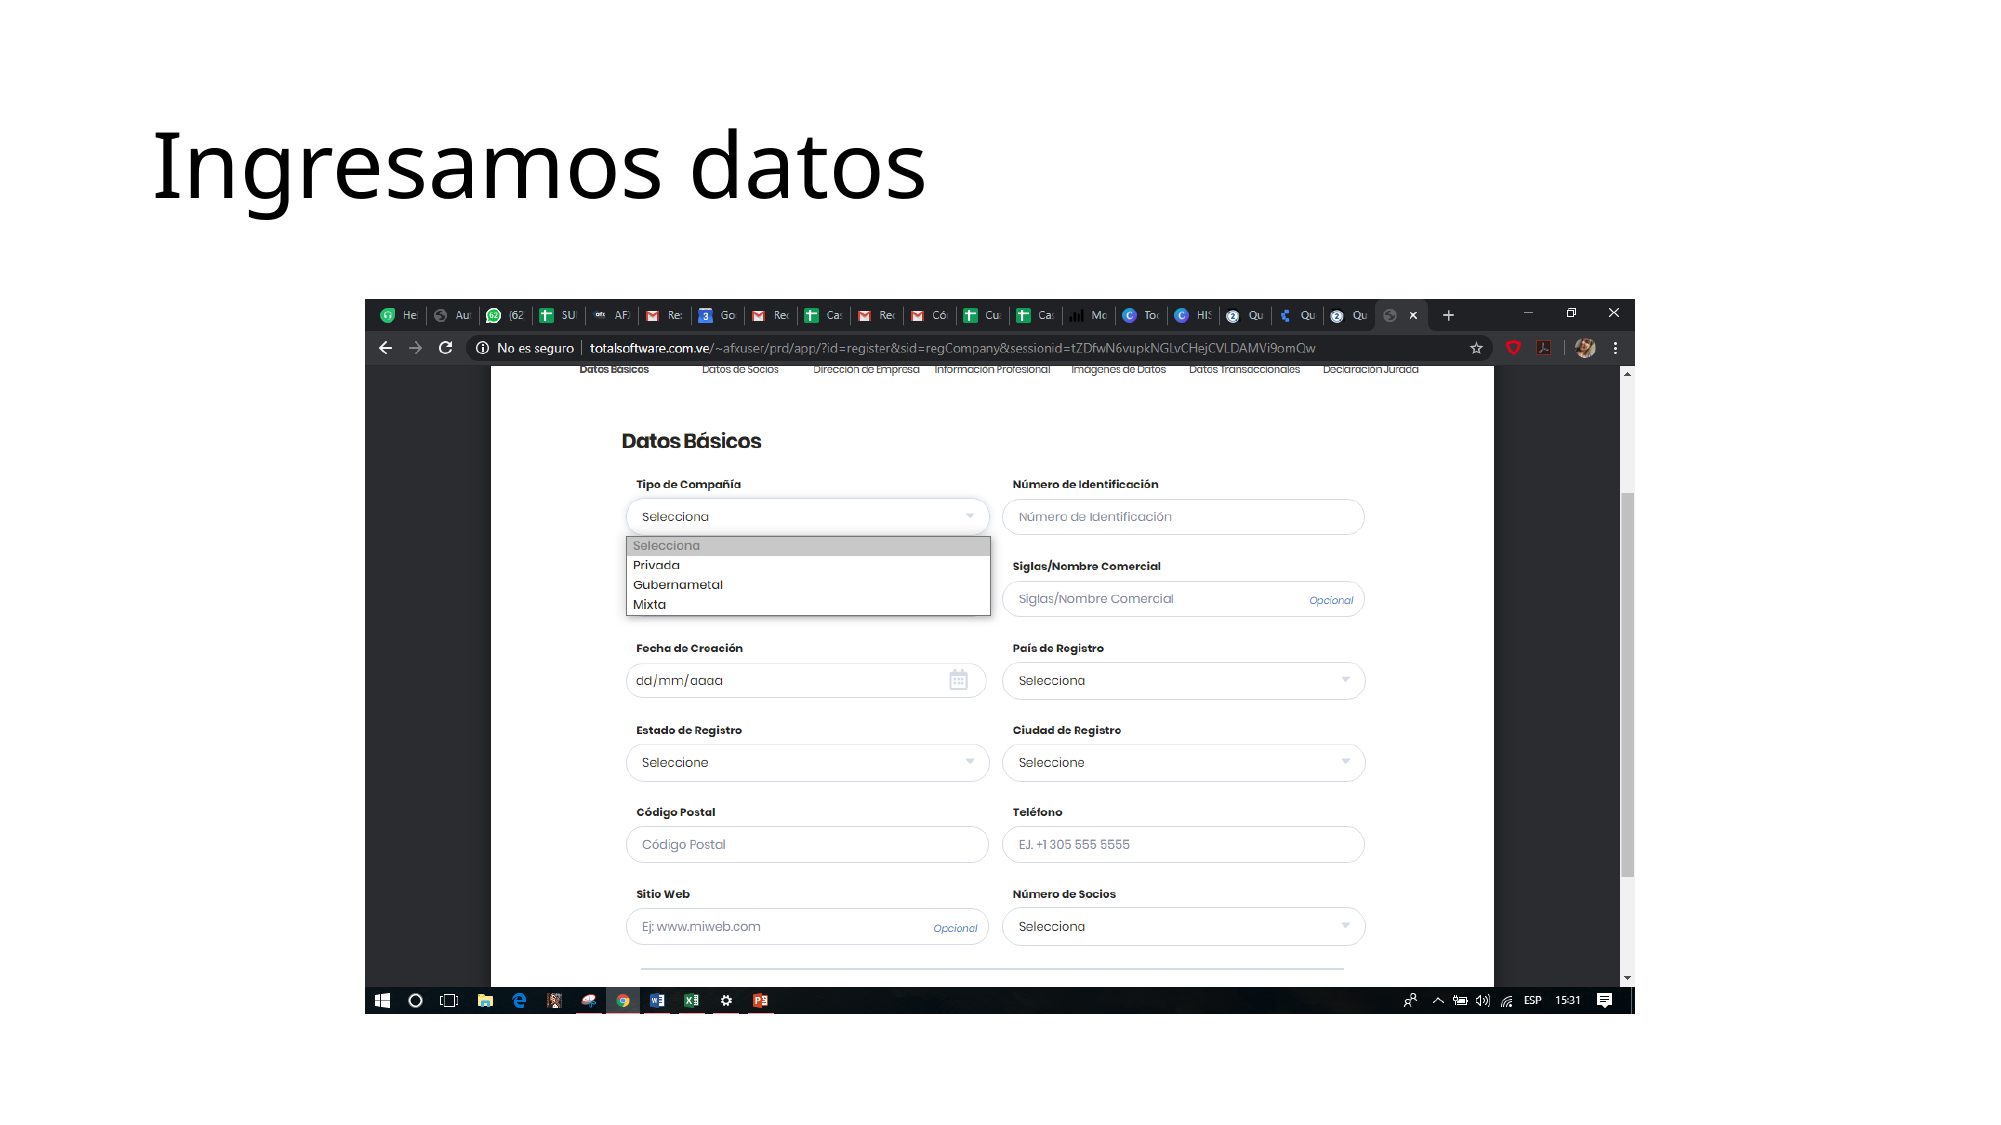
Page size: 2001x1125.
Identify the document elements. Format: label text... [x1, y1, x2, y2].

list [365, 299, 1635, 1014]
title Ingresamos datos [137, 59, 1863, 278]
